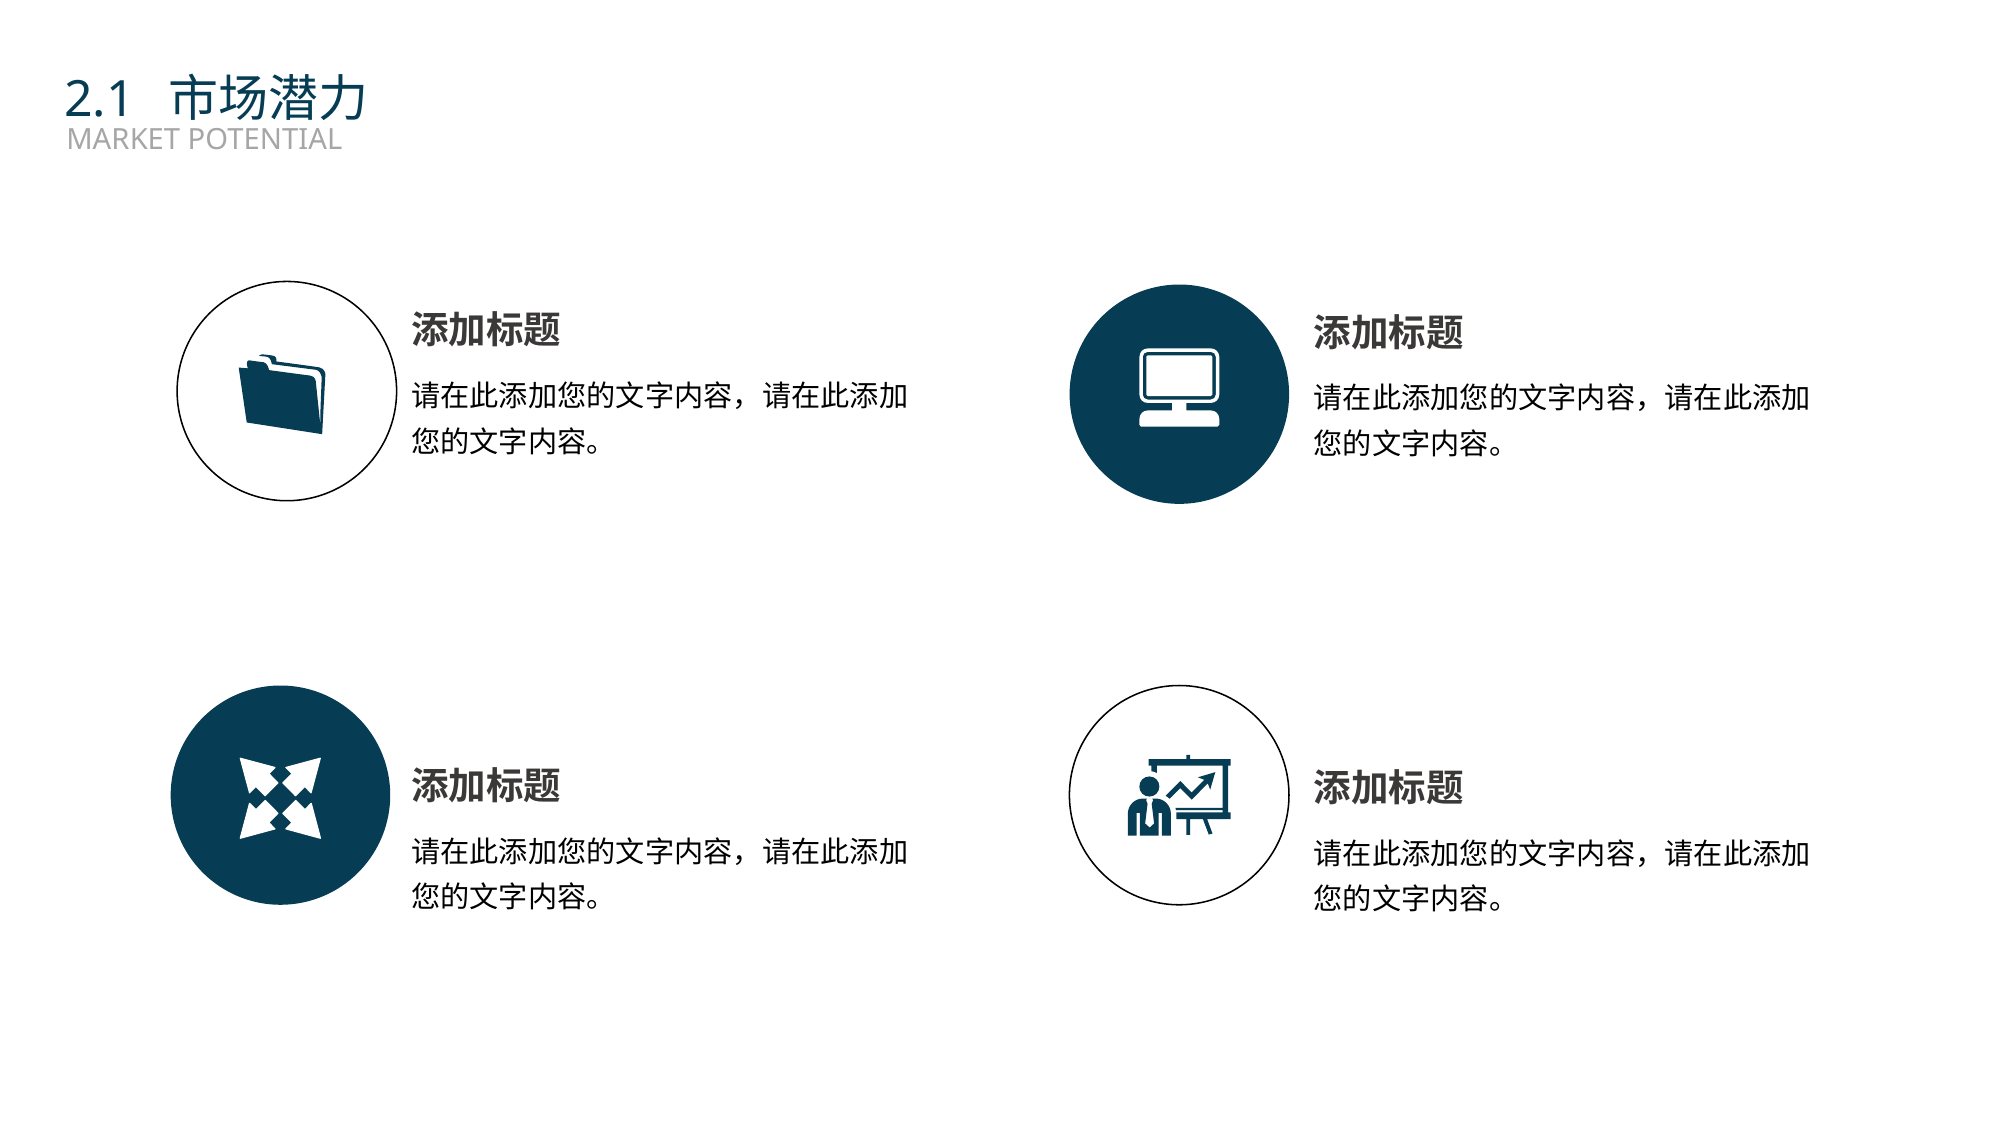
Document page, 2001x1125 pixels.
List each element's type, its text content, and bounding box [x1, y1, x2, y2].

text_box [1069, 685, 1289, 905]
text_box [396, 299, 936, 466]
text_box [177, 281, 397, 501]
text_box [1069, 284, 1289, 504]
text_box [170, 685, 391, 905]
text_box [1299, 301, 1839, 468]
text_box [1299, 756, 1839, 924]
text_box 2.1 市场潜力 [49, 42, 383, 138]
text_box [396, 754, 936, 922]
text_box MARKET POTENTIAL [51, 138, 358, 163]
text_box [239, 757, 322, 839]
